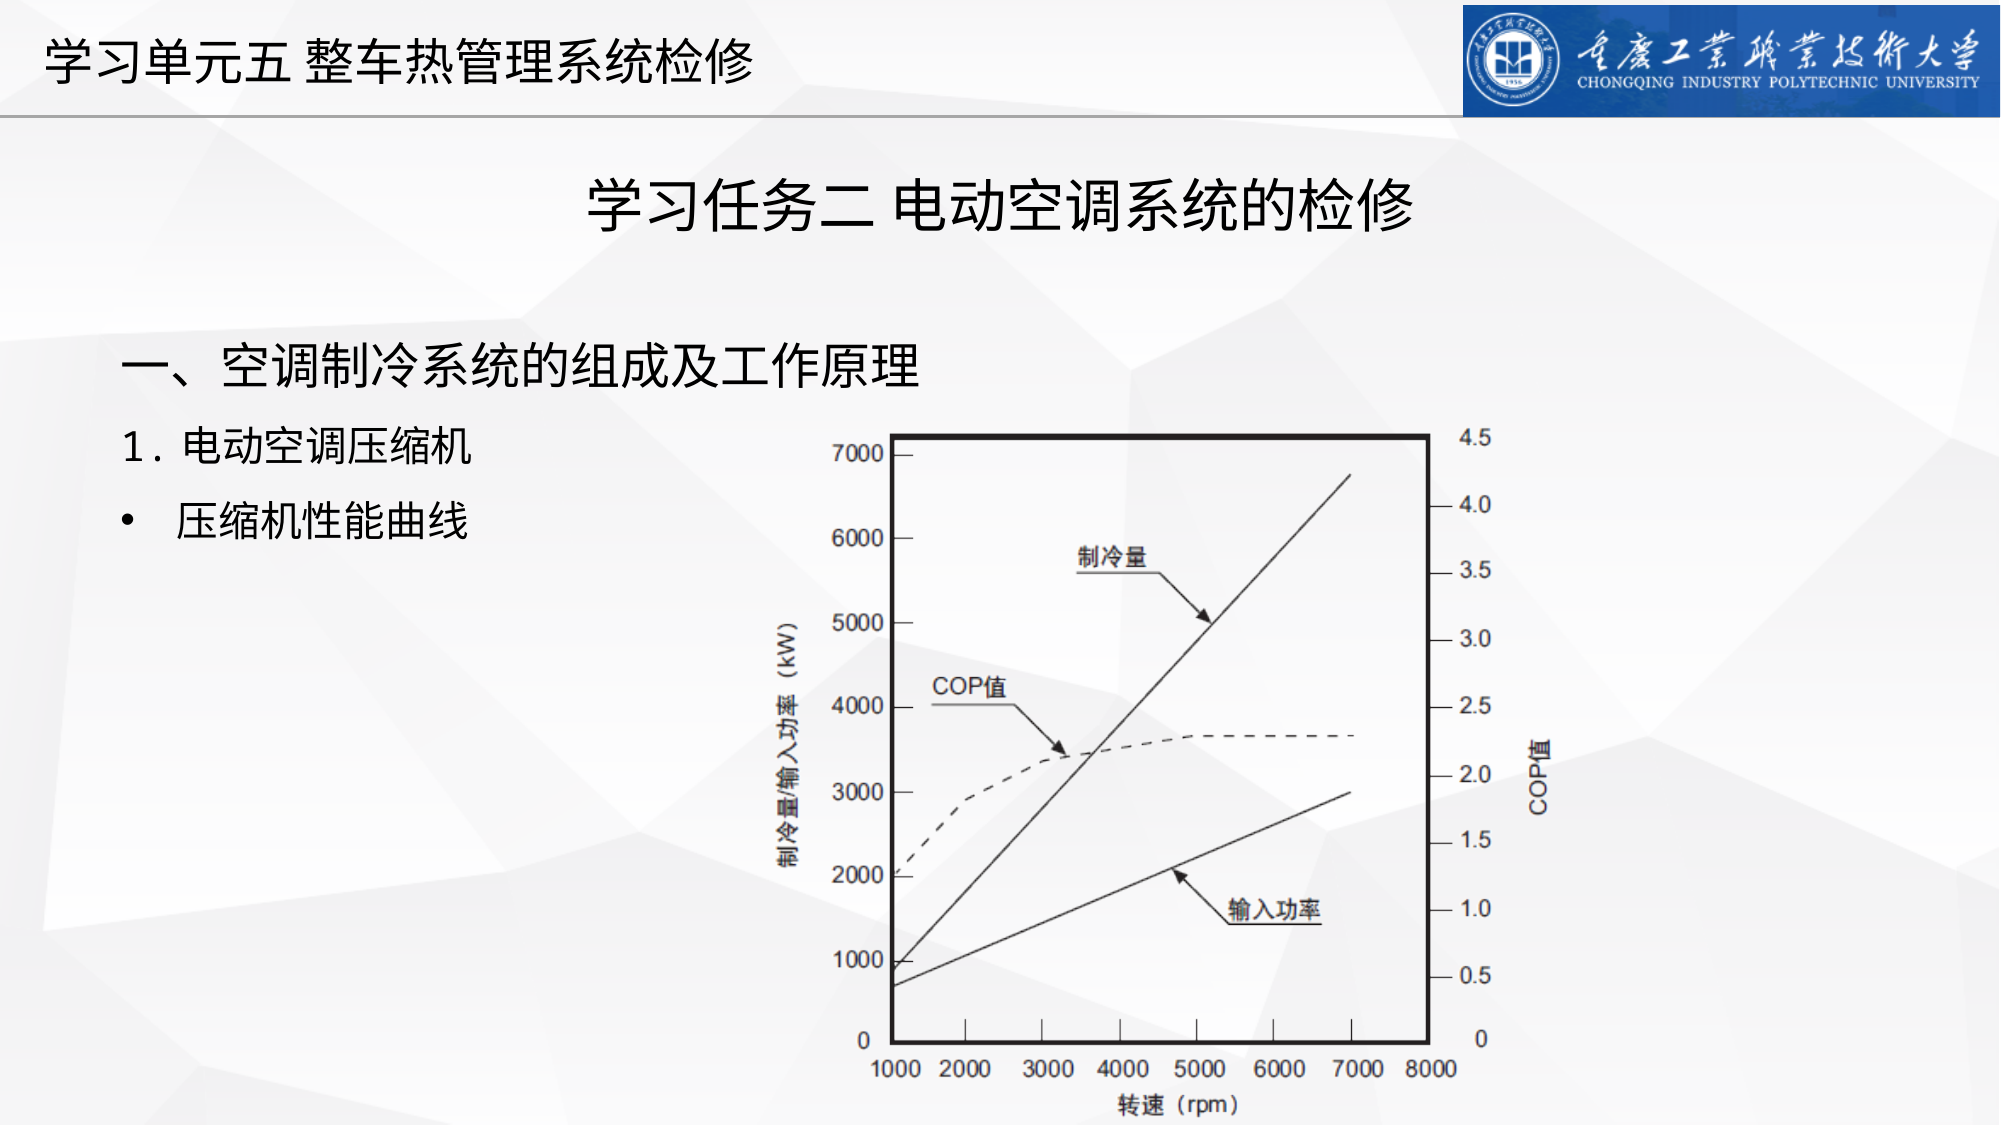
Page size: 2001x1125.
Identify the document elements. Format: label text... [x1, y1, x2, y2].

picture [0, 0, 2001, 117]
picture [0, 118, 1999, 1125]
text_box 一、空调制冷系统的组成及工作原理 1.电动空调压缩机 压缩机性能曲线 [105, 297, 937, 552]
text_box 学习任务二 电动空调系统的检修 [433, 161, 1567, 247]
